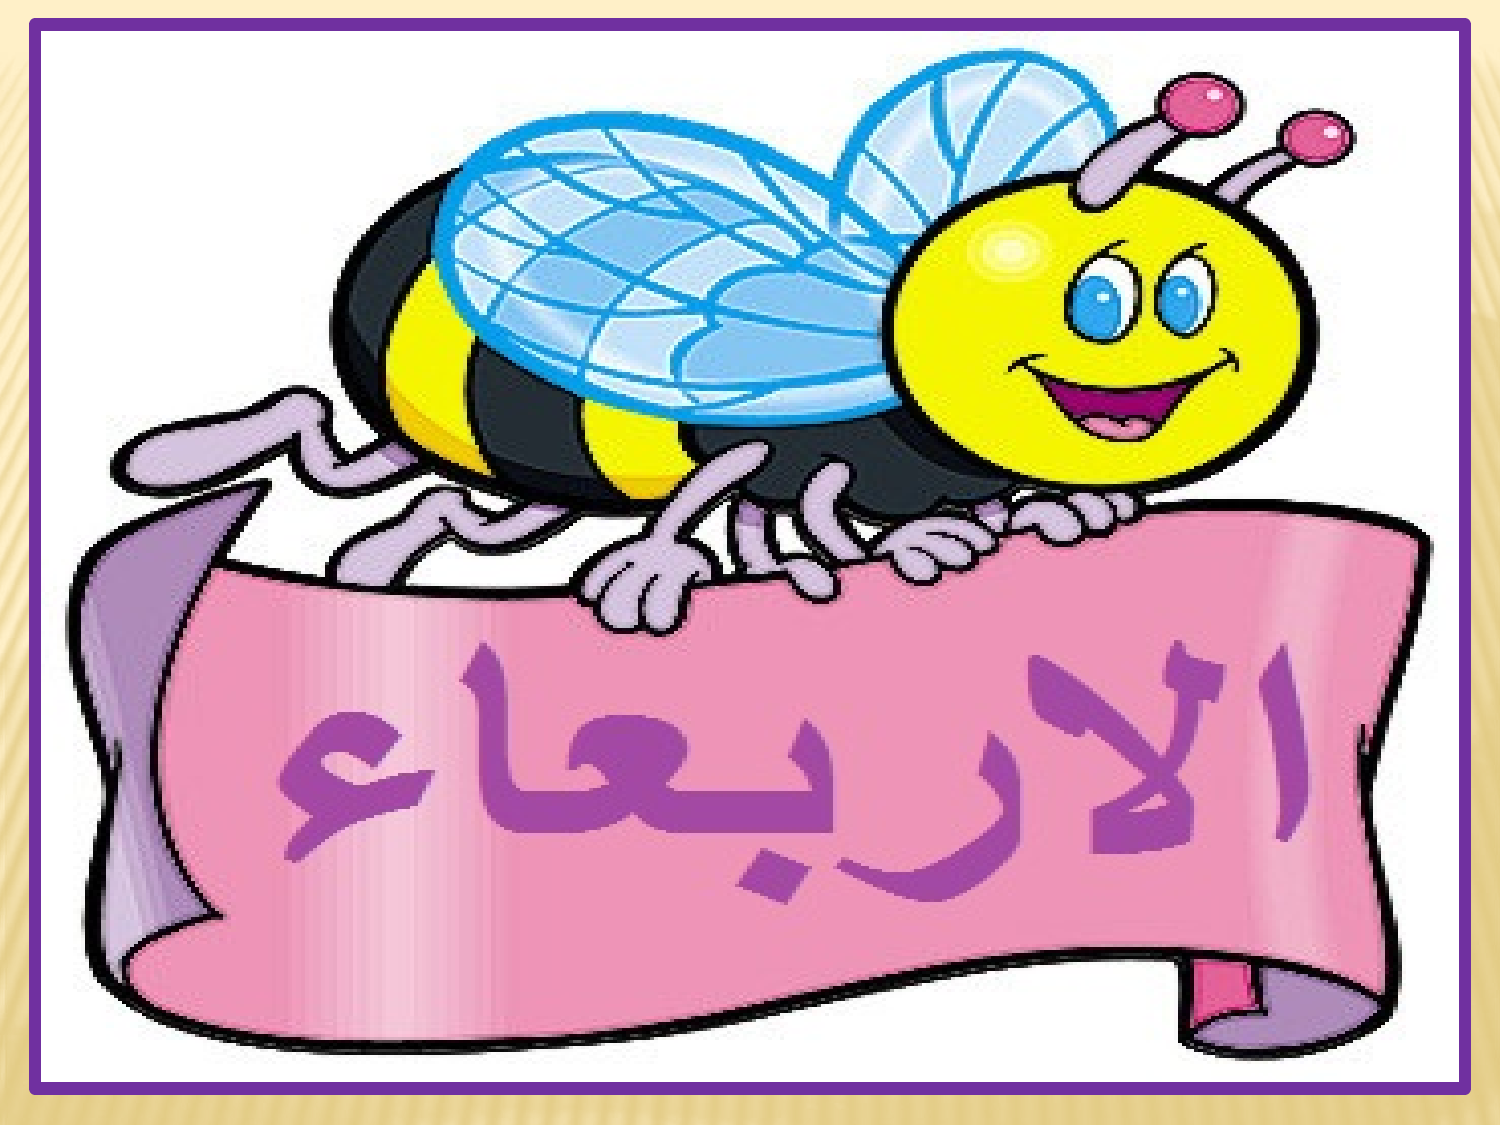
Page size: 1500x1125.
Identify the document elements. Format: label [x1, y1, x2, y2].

picture [40, 30, 1460, 1083]
